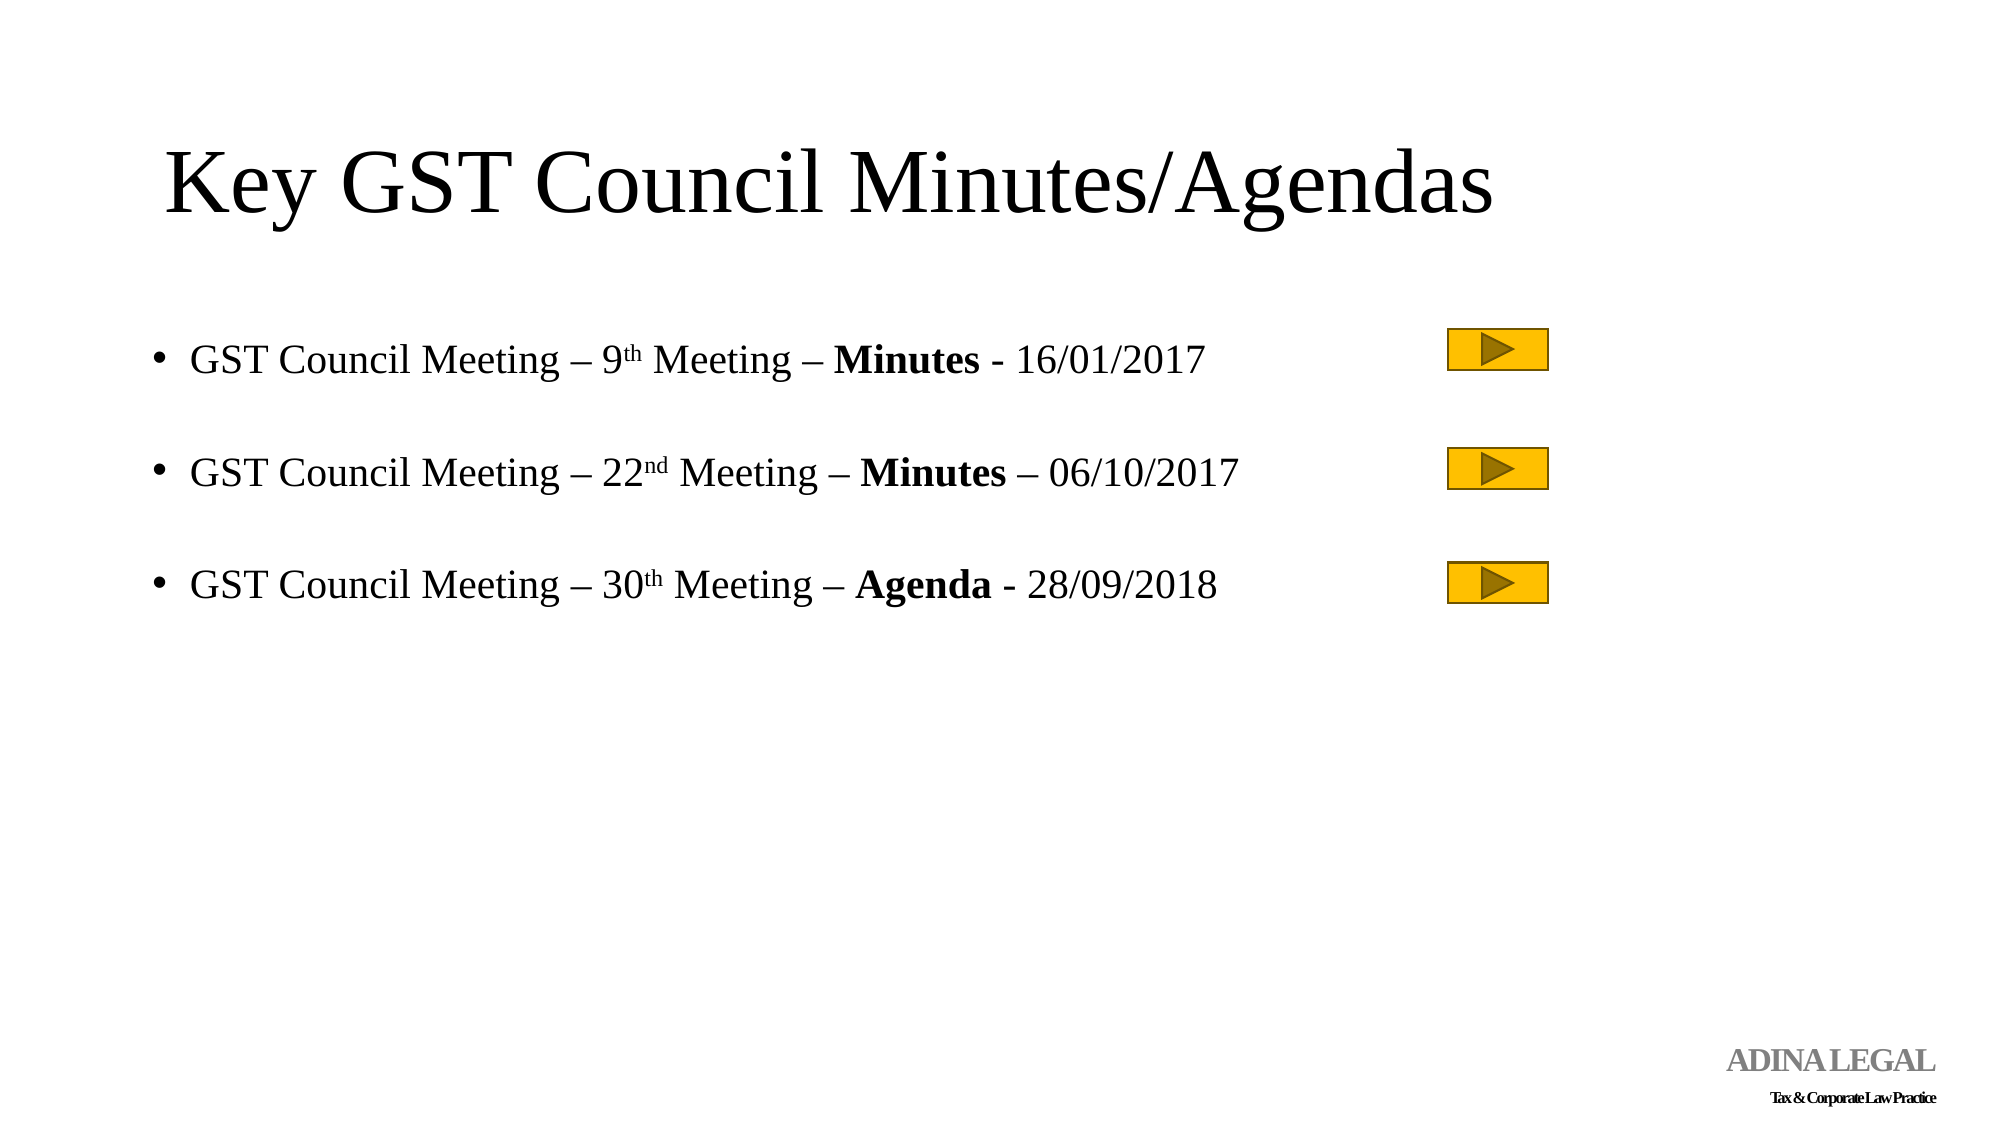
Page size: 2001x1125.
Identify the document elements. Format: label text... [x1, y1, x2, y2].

text_box [1447, 328, 1549, 371]
title Key GST Council Minutes/Agendas [149, 62, 1875, 281]
list GST Council Meeting – 9th Meeting – Minutes - 16/01/2017 GST Council Meeting – 22nd Meeting – Minutes – 06/10/2017 GST Council Meeting – 30th Meeting – Agenda - 28/09/2018 [137, 299, 1917, 1014]
text_box [1447, 447, 1549, 490]
text_box [1447, 561, 1549, 604]
